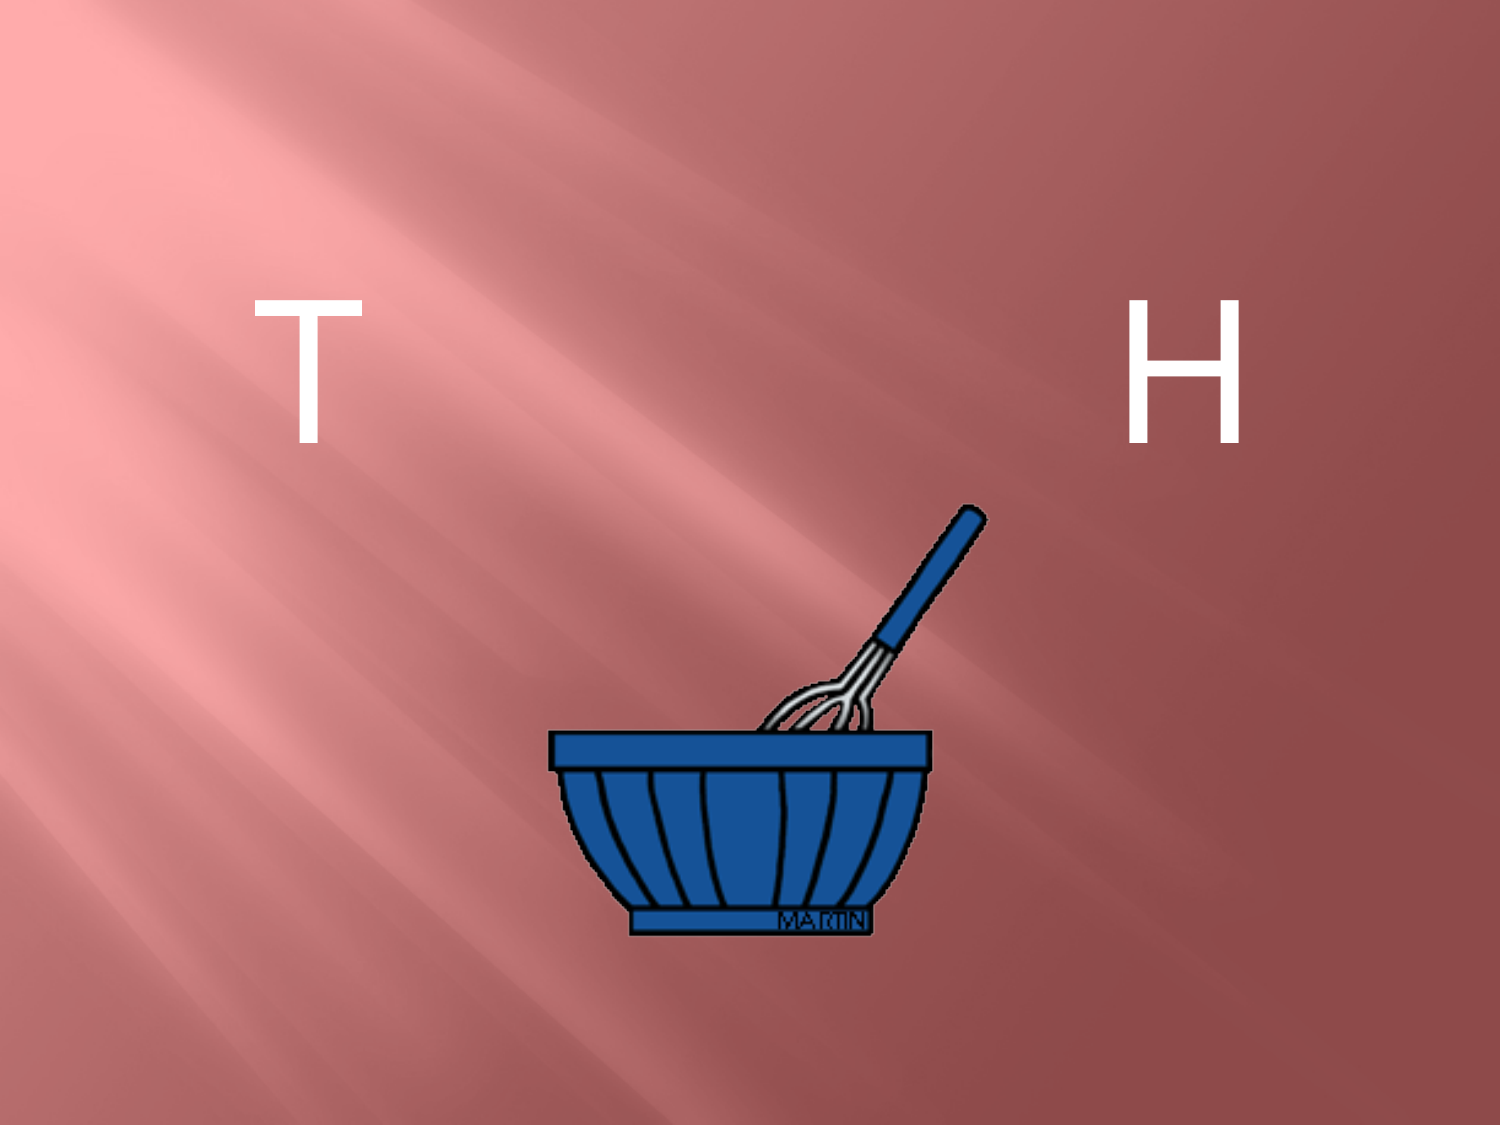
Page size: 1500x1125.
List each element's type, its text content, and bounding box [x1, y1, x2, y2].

picture [513, 480, 1044, 974]
text_box H [1095, 235, 1274, 491]
text_box T [238, 235, 380, 491]
